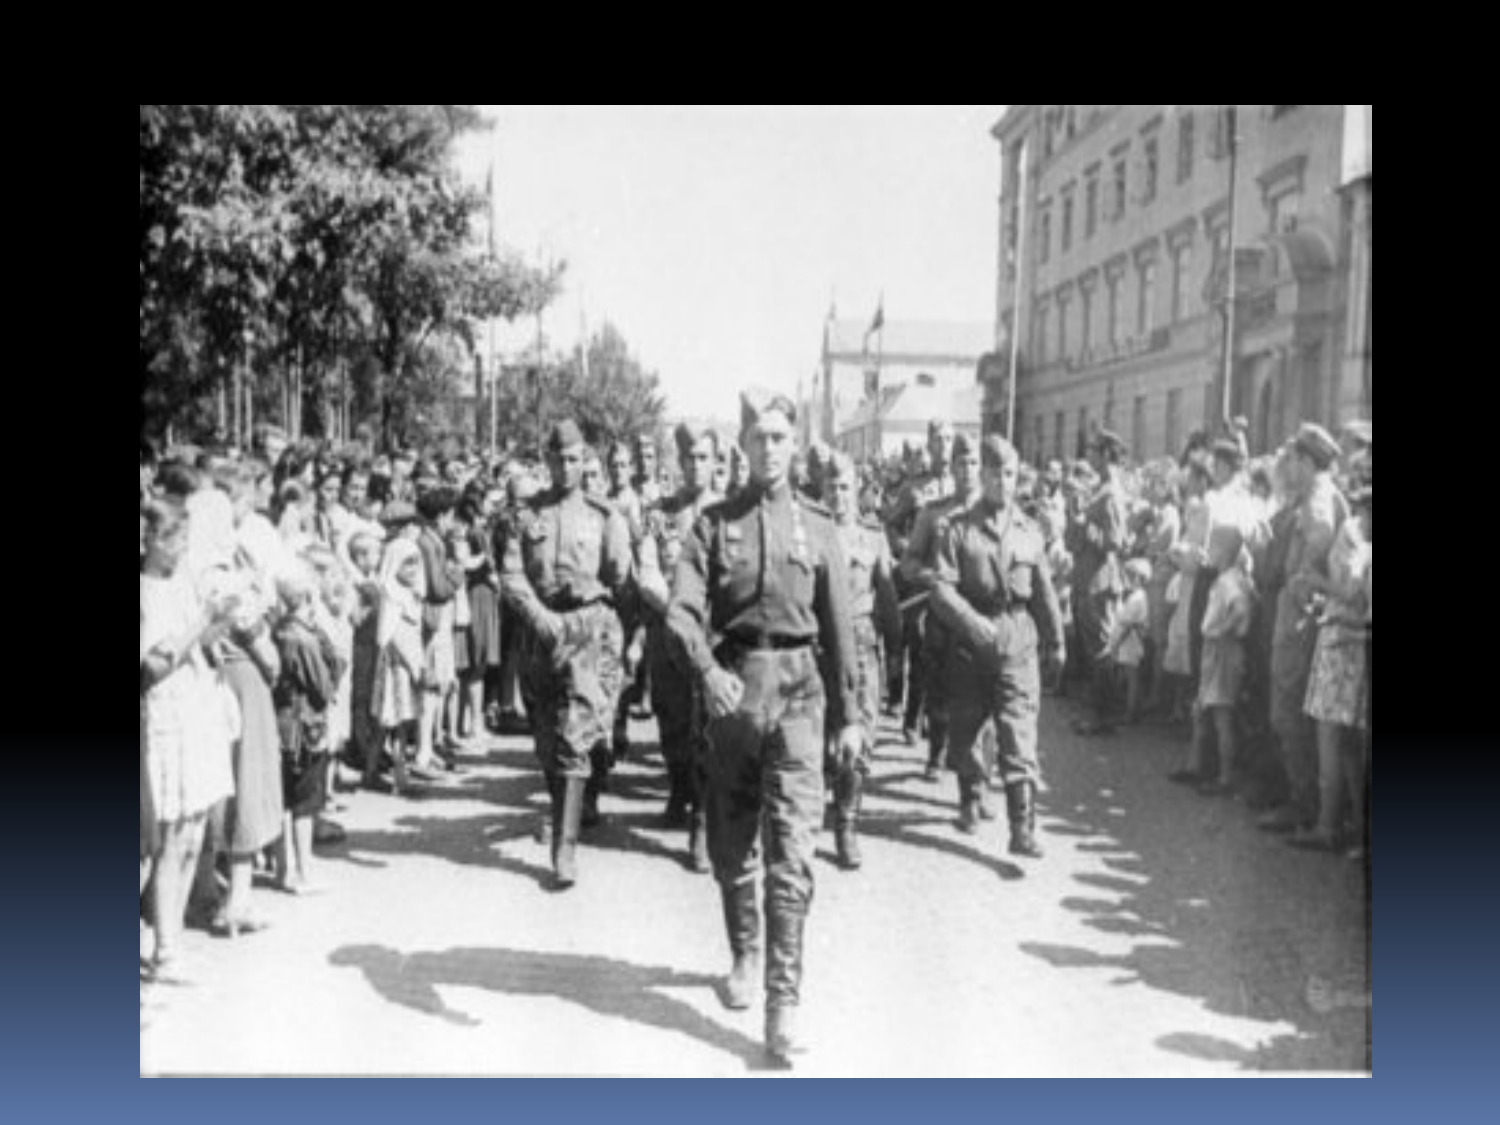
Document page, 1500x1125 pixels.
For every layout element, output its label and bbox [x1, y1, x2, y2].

picture [140, 104, 1372, 1079]
